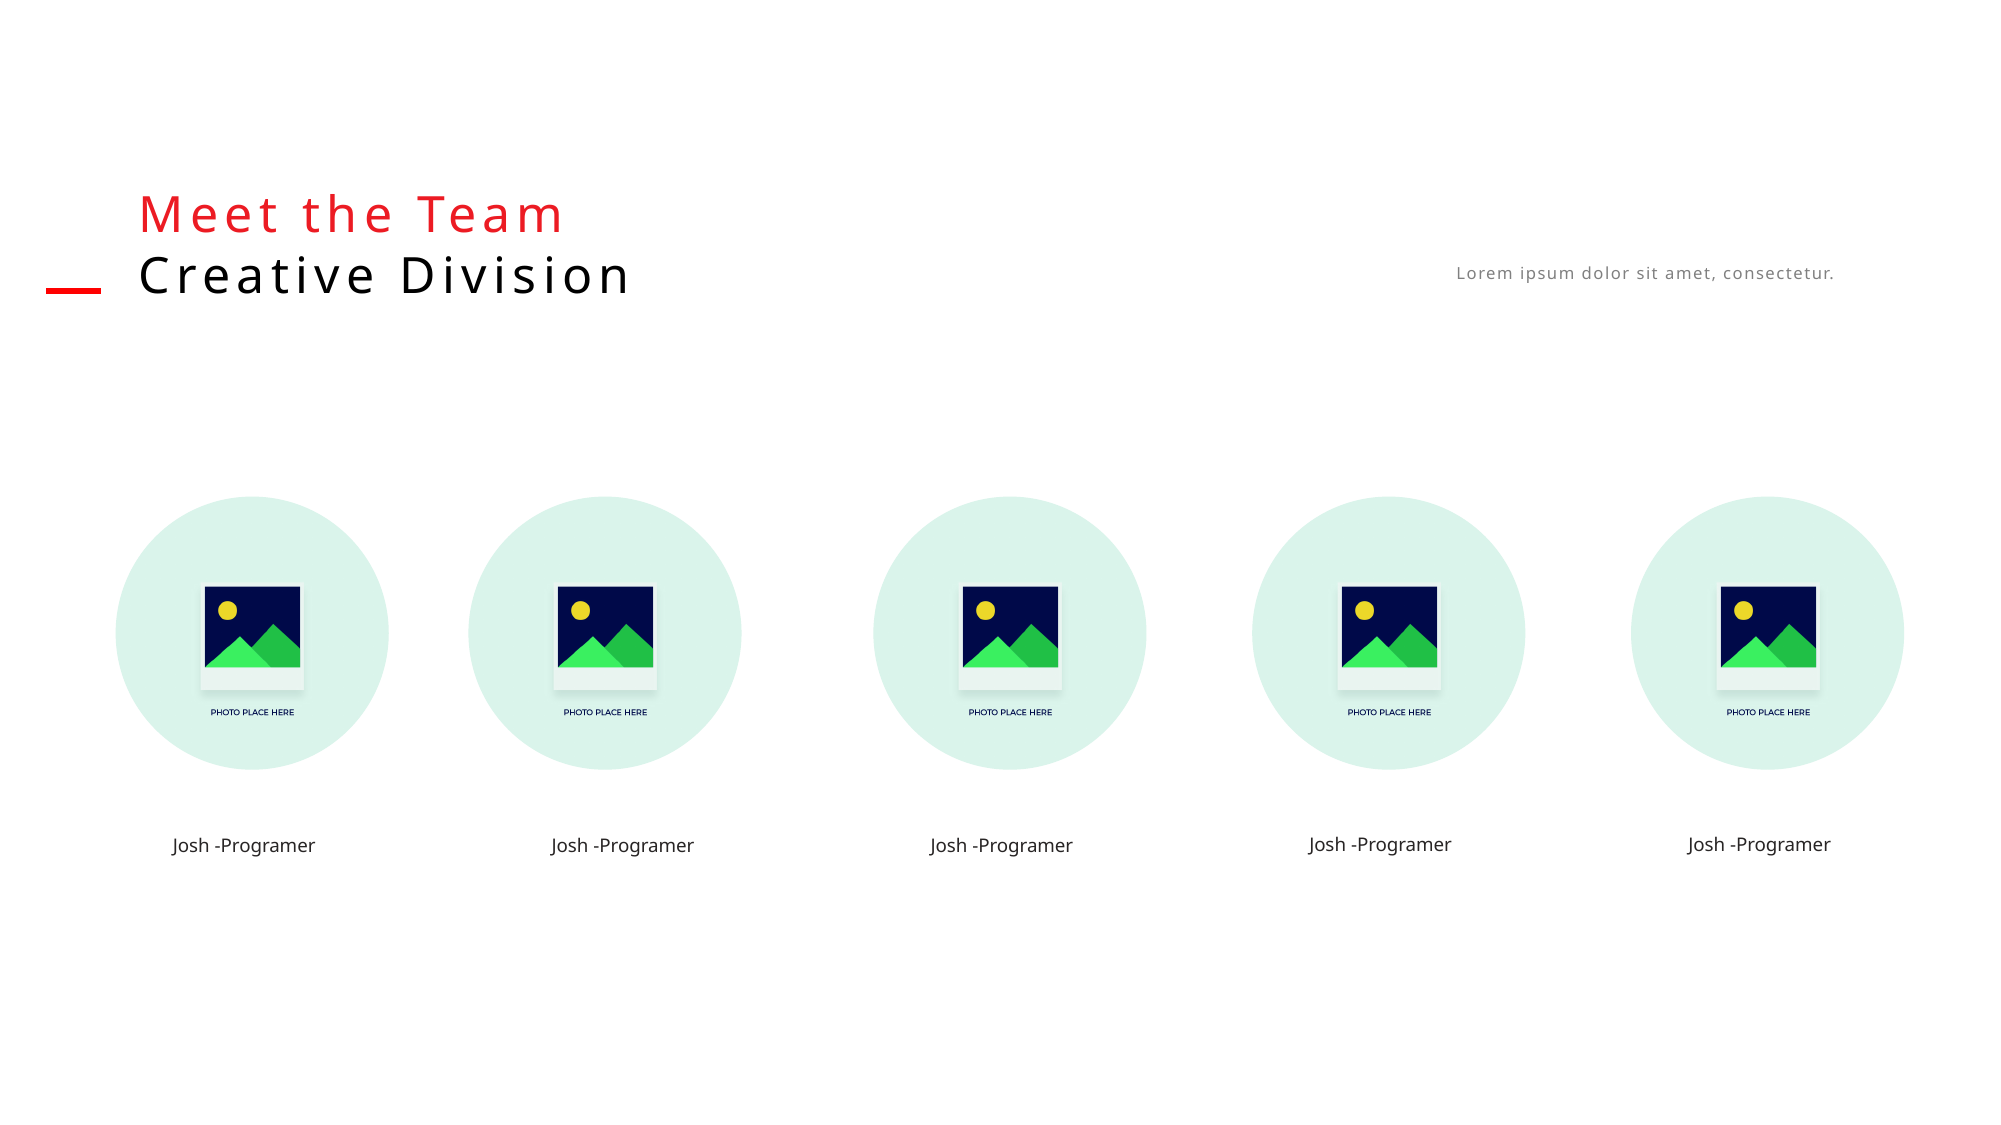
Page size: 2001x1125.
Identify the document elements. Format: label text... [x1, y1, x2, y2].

text_box Josh -Programer [158, 826, 347, 864]
text_box Josh -Programer [536, 826, 726, 864]
text_box Creative Division [123, 235, 742, 311]
text_box [467, 495, 743, 771]
text_box Meet the Team [123, 174, 698, 250]
text_box [114, 495, 390, 771]
text_box Josh -Programer [1673, 825, 1862, 863]
text_box [872, 495, 1148, 771]
text_box [1630, 495, 1906, 771]
text_box Josh -Programer [1294, 825, 1483, 863]
text_box Lorem ipsum dolor sit amet, consectetur. [1441, 255, 1906, 291]
text_box Josh -Programer [915, 826, 1104, 864]
text_box [1251, 495, 1527, 771]
